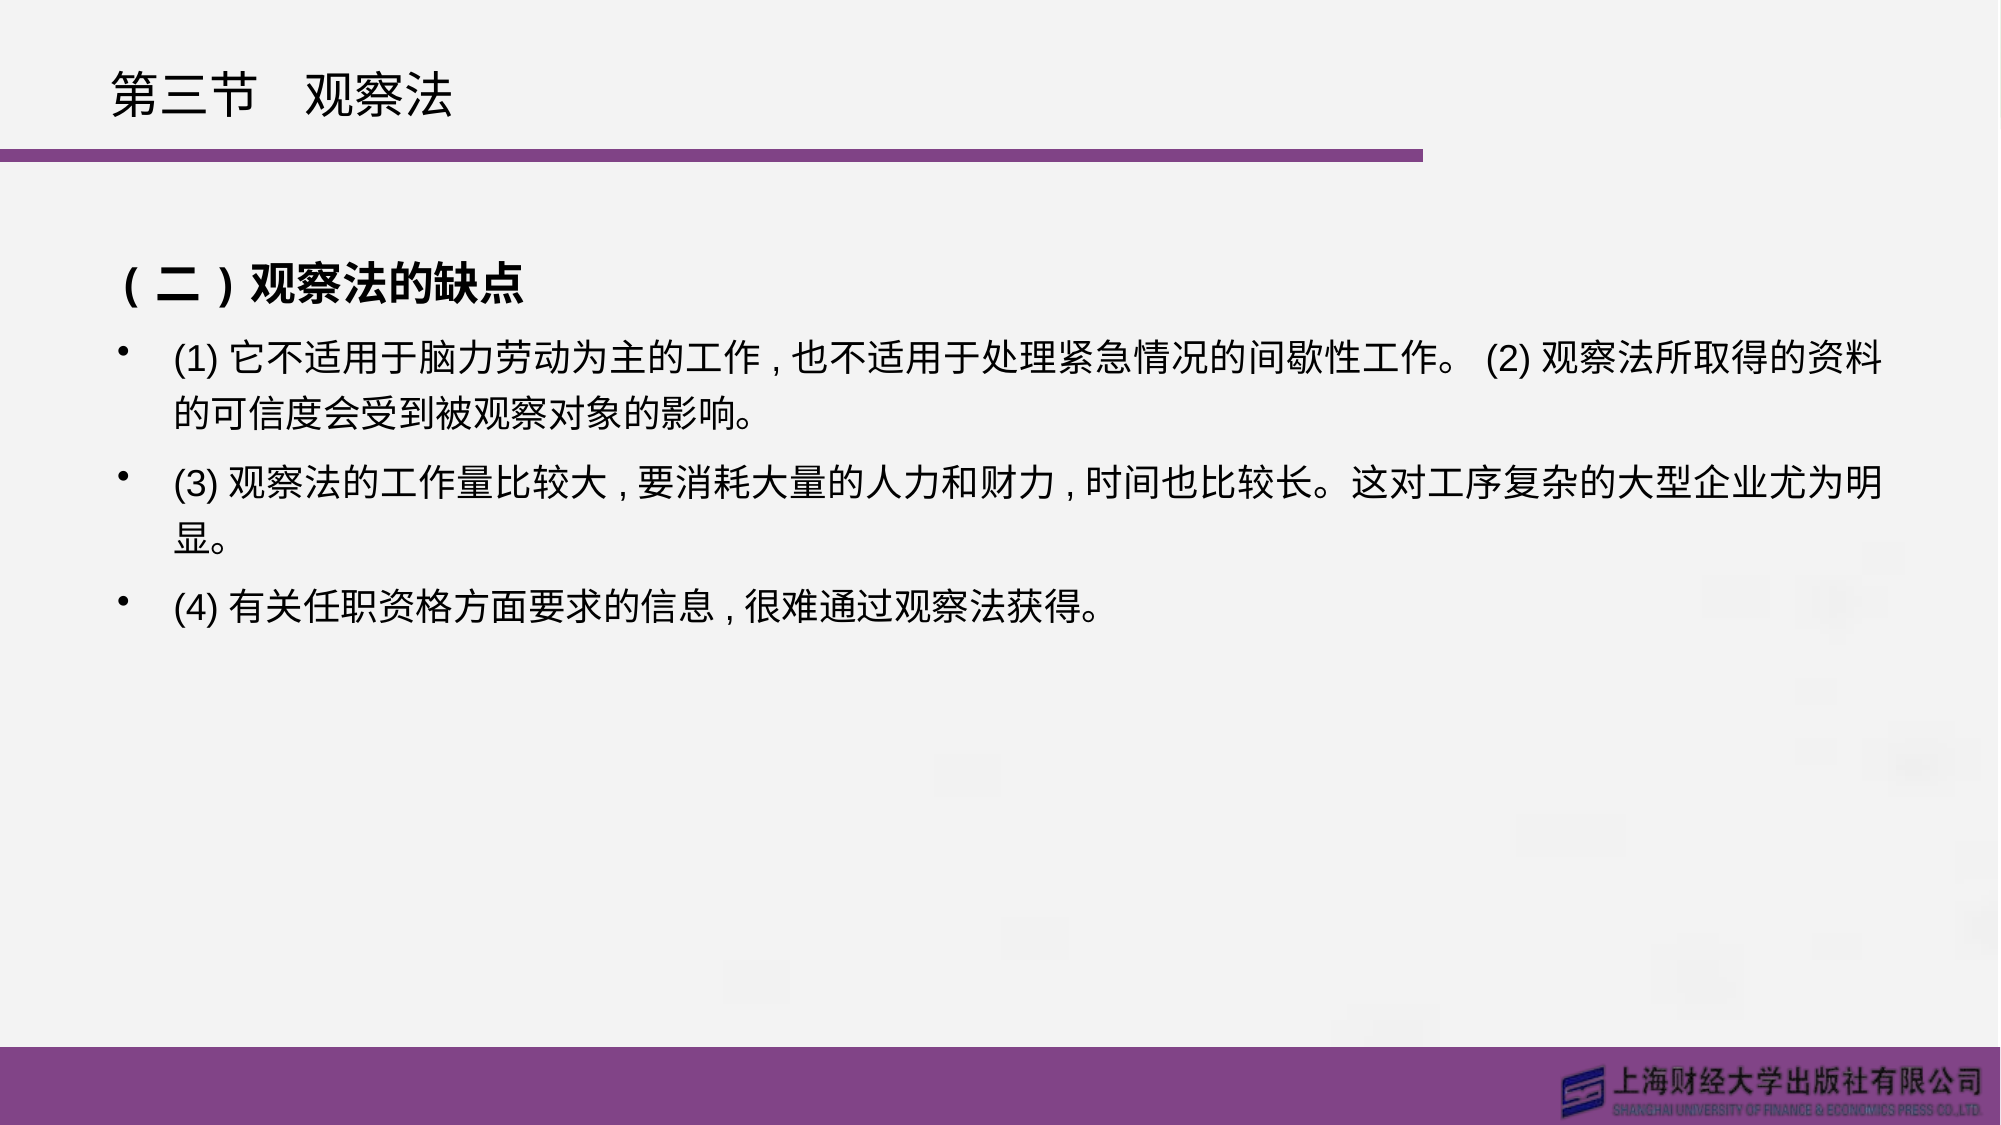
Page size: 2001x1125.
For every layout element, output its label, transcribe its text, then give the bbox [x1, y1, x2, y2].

title 第三节 观察法 [94, 42, 1451, 146]
picture [0, 0, 2001, 1125]
list (二)观察法的缺点 (1)它不适用于脑力劳动为主的工作,也不适用于处理紧急情况的间歇性工作。(2)观察法所取得的资料的可信度会受到被观察对象的影响。 (3)观察法的工作量比较大,要消耗大量的人力和财力,时间也比较长。这对工序复杂的大型企业尤为明显。 (4)有关任职资格方面要求的信息,很难通过观察法获得。 [102, 233, 1898, 1032]
